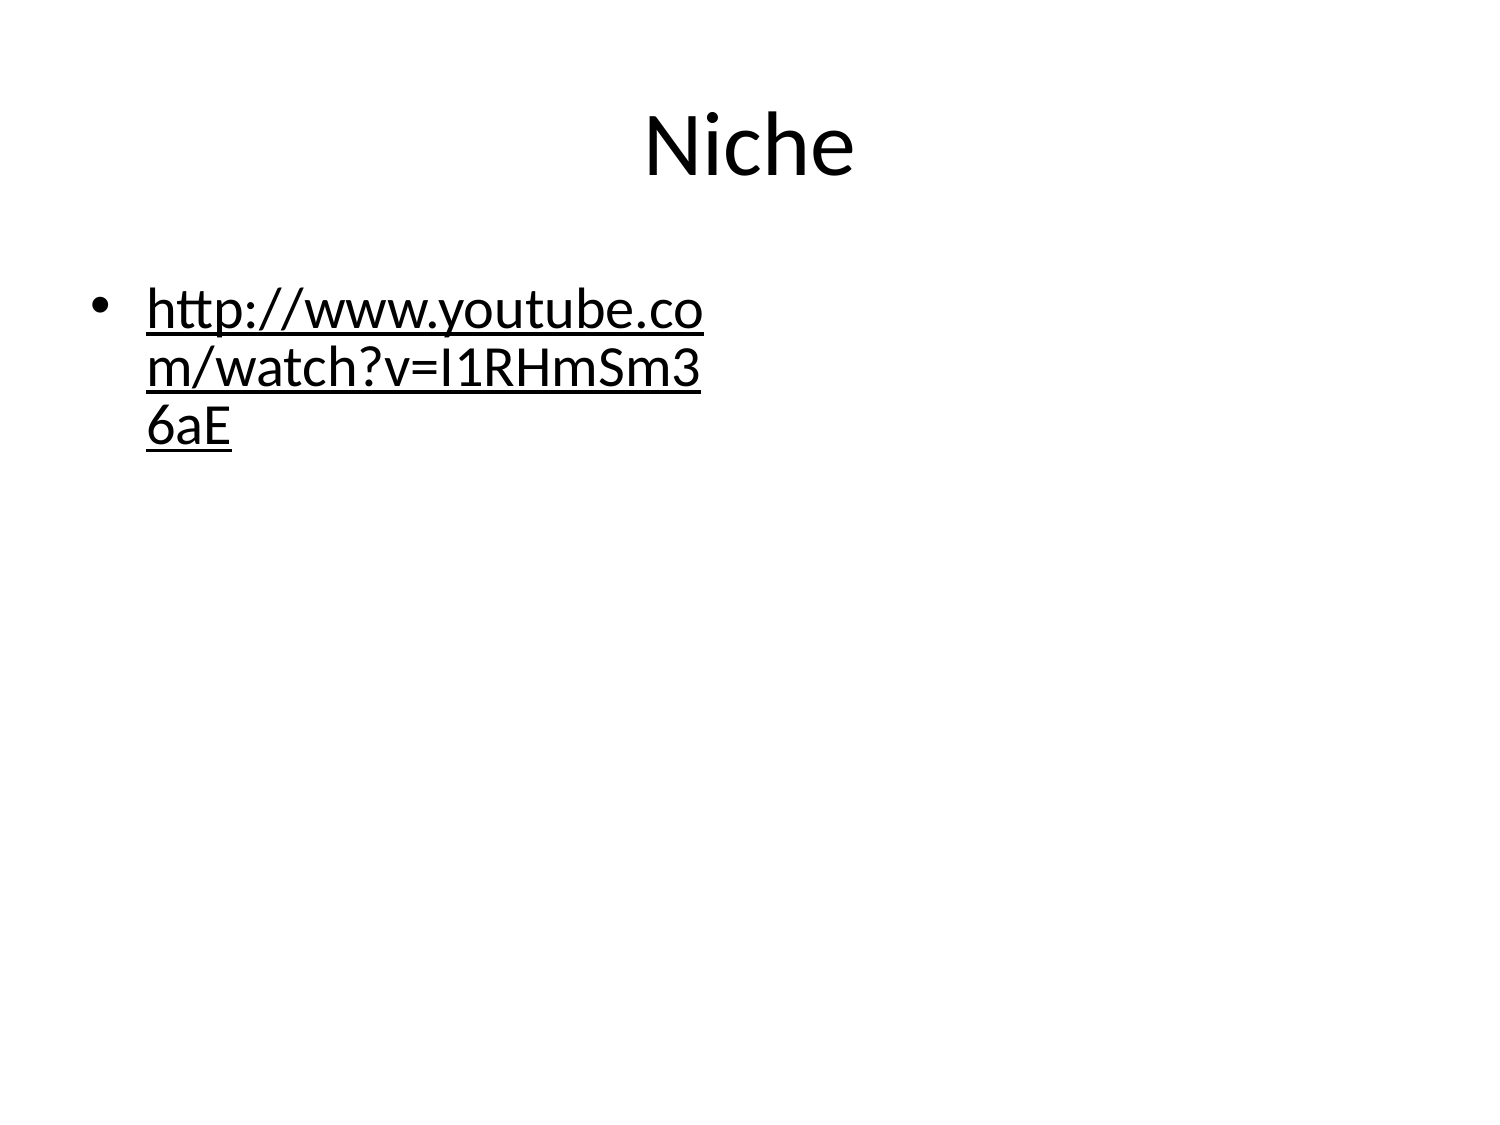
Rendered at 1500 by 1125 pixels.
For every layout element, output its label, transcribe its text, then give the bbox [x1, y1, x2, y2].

title Niche [75, 45, 1425, 233]
list http://www.youtube.com/watch?v=I1RHmSm36aE [75, 262, 738, 1005]
